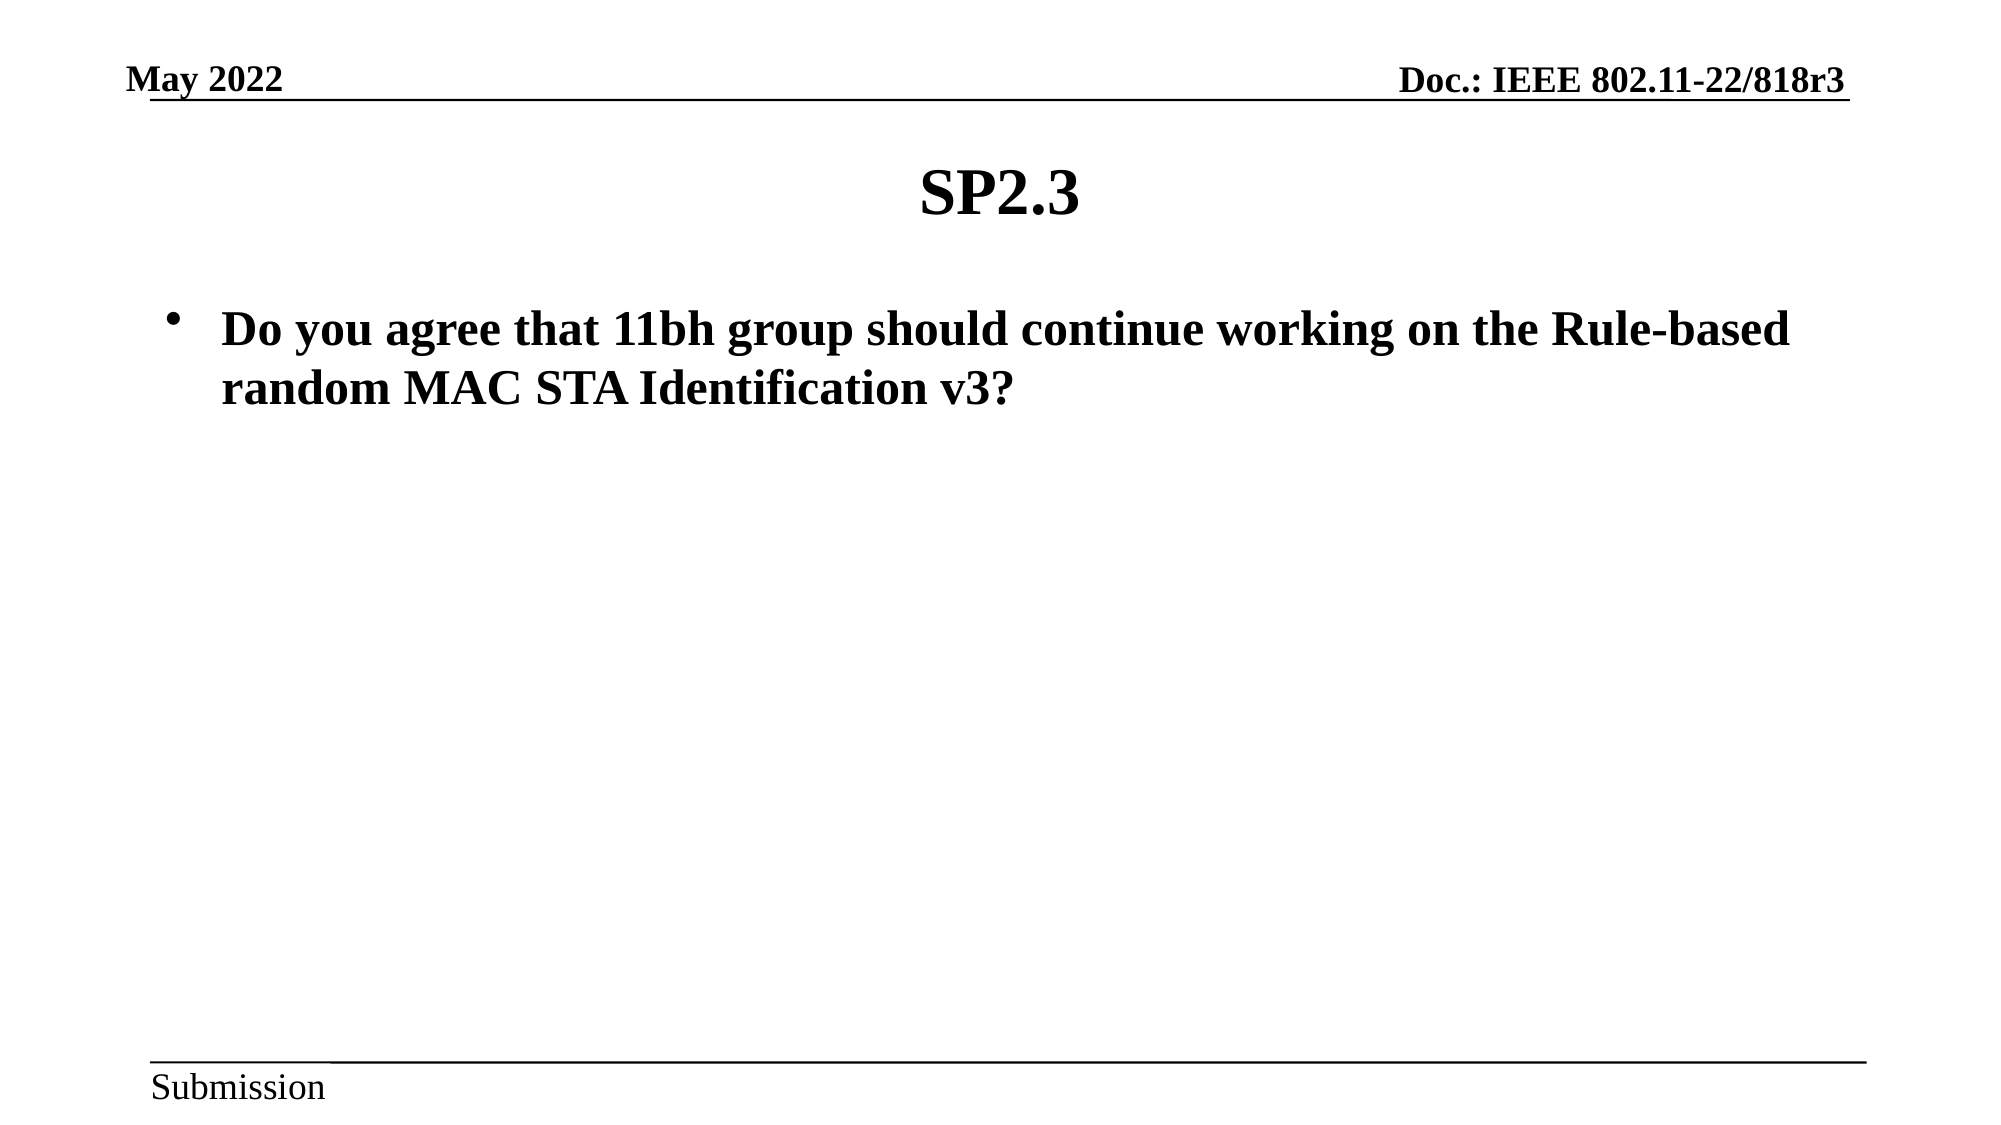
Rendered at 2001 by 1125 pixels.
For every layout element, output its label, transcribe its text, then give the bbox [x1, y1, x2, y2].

title SP2.3 [149, 112, 1851, 263]
list Do you agree that 11bh group should continue working on the Rule-based random MAC STA Identification v3? [149, 287, 1851, 1038]
